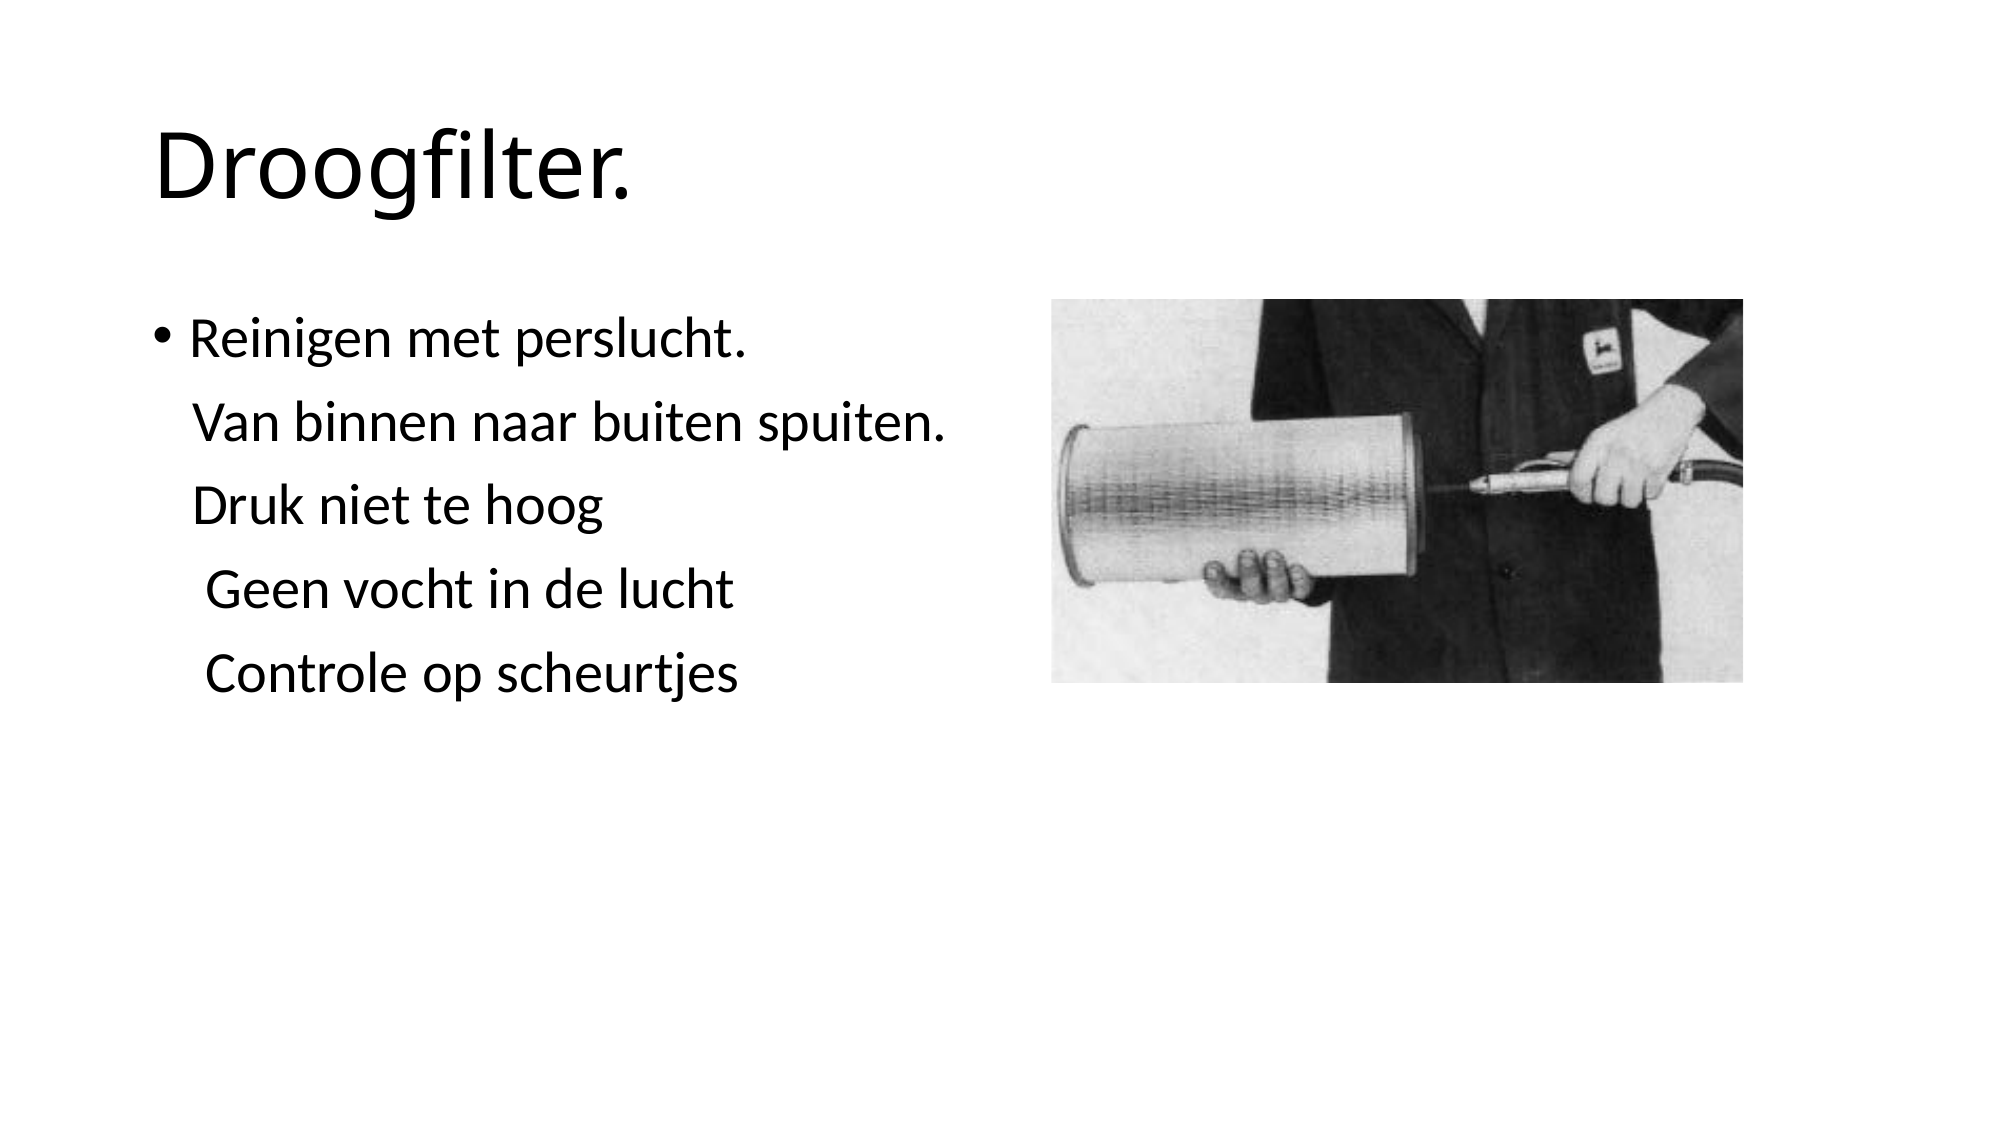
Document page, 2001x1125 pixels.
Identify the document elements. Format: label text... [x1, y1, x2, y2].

list Reinigen met perslucht. Van binnen naar buiten spuiten. Druk niet te hoog Geen vocht in de lucht Controle op scheurtjes [137, 299, 1863, 1014]
title Droogfilter. [137, 59, 1863, 278]
picture [1051, 299, 1744, 683]
